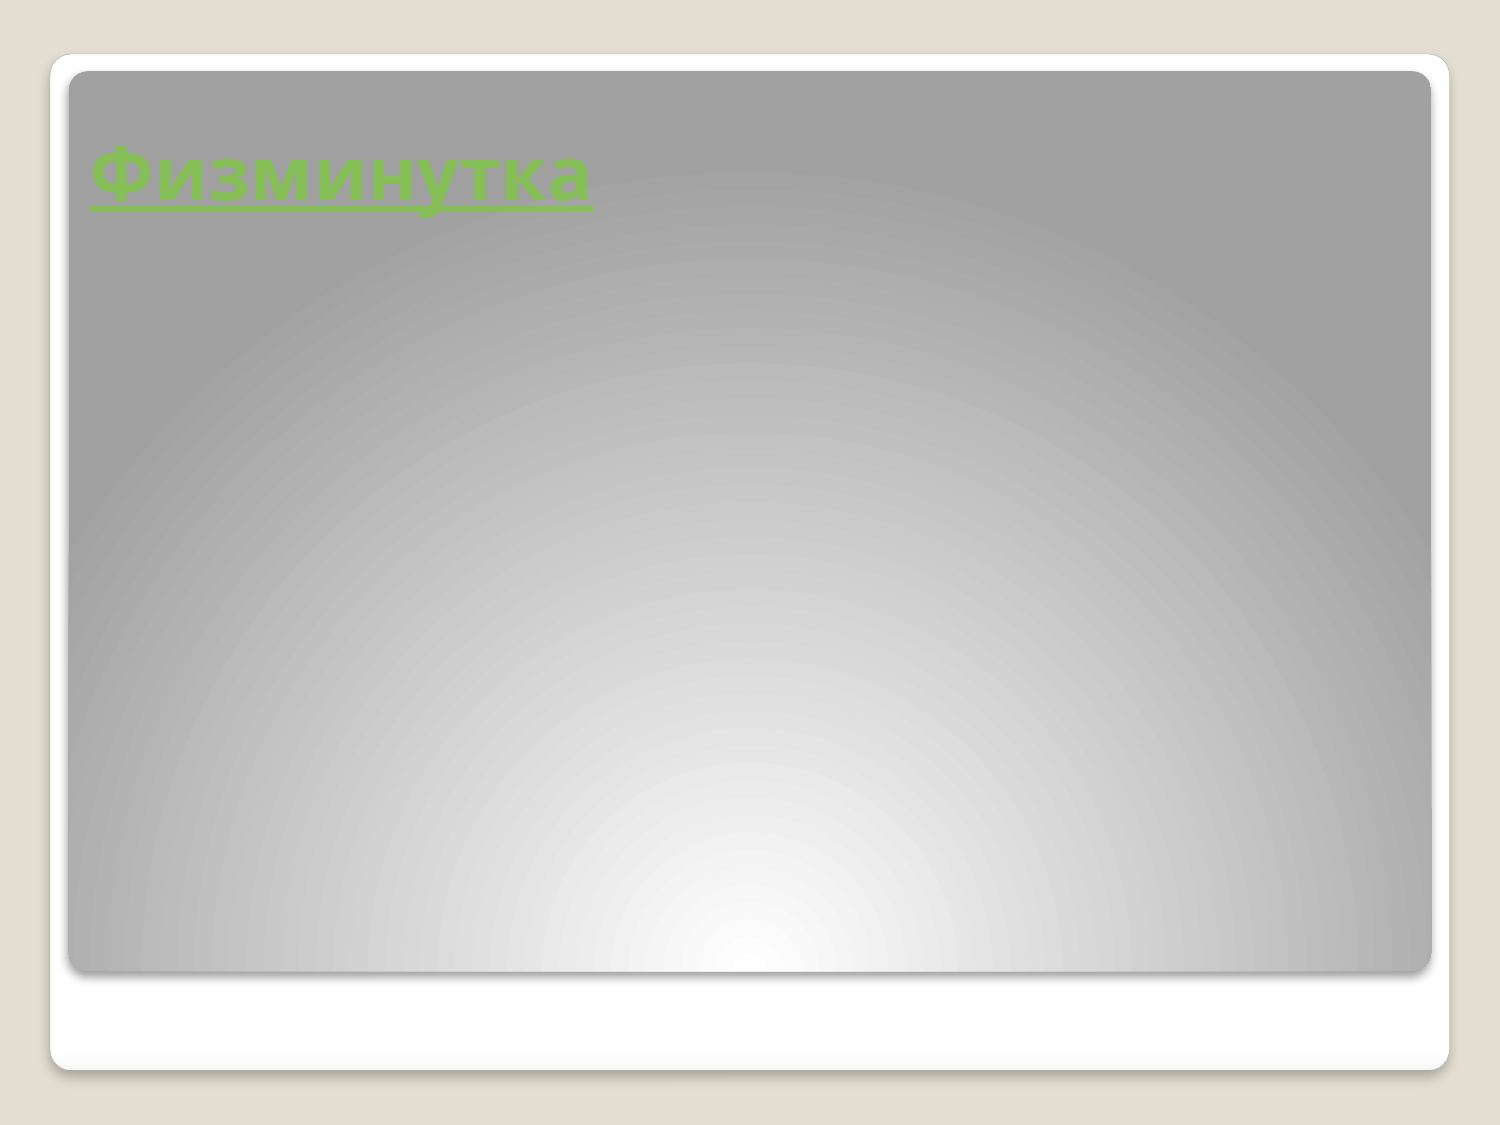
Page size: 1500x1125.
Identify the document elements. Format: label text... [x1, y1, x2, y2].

title Физминутка [75, 62, 1418, 235]
